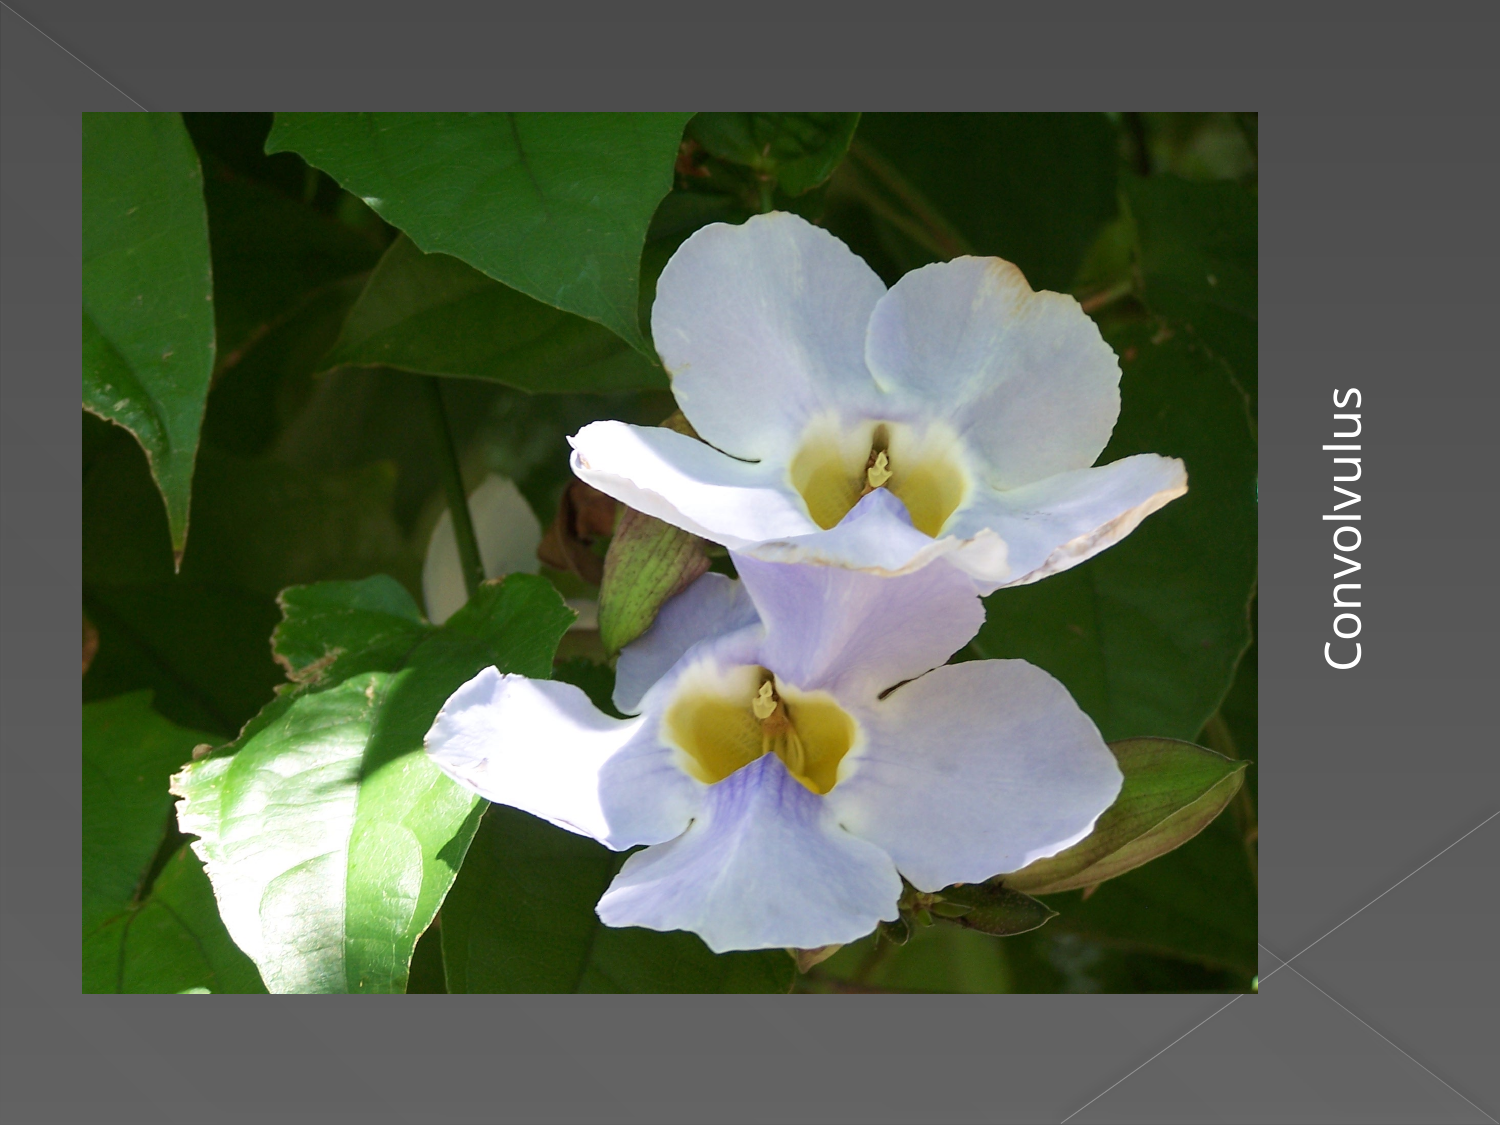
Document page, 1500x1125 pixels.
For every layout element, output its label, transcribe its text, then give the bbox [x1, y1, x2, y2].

text_box Convolvulus [1303, 324, 1395, 688]
picture [82, 112, 1259, 994]
